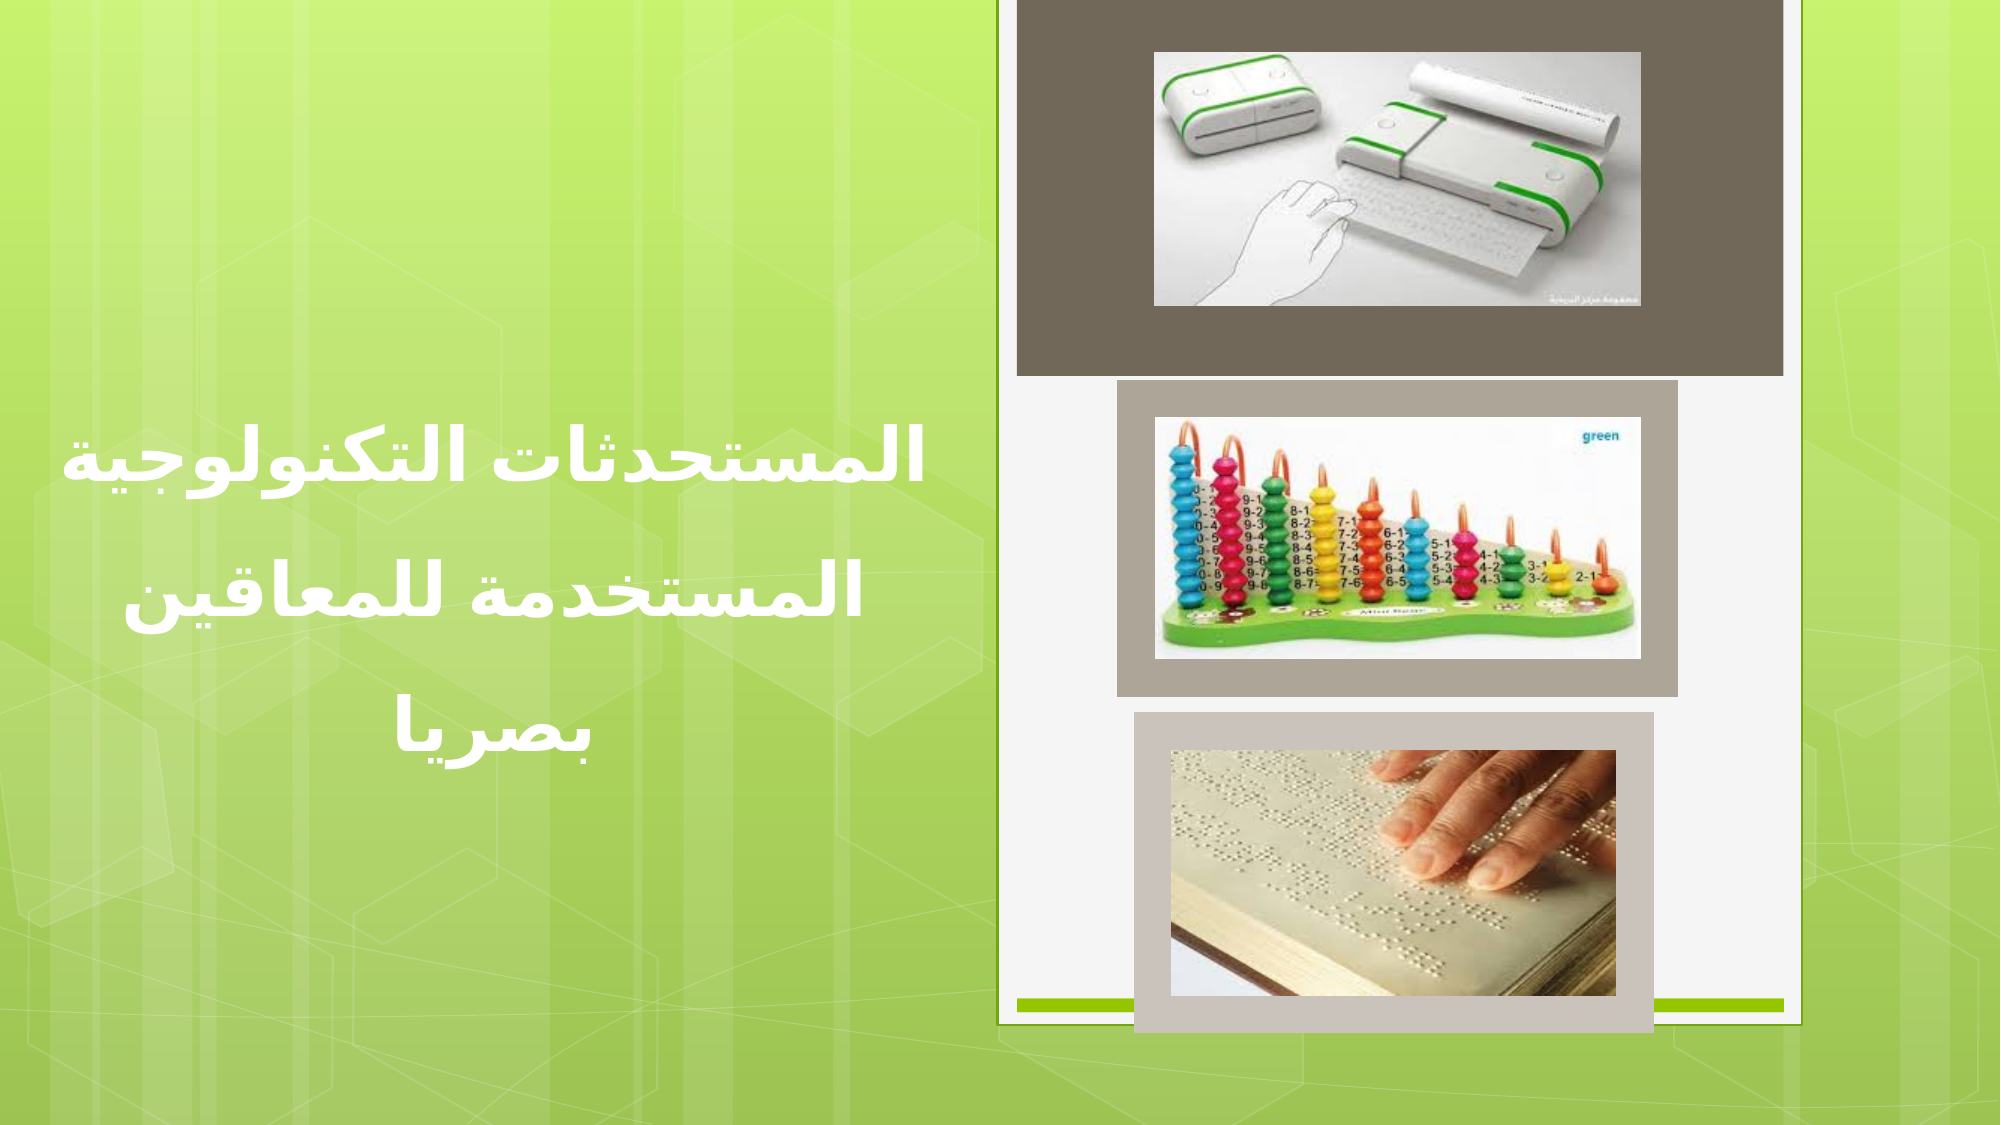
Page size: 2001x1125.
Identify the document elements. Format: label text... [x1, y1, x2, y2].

picture [1154, 417, 1642, 660]
picture [1170, 749, 1617, 997]
title المستحدثات التكنولوجية المستخدمة للمعاقين بصريا [19, 194, 970, 775]
picture [1154, 52, 1642, 307]
